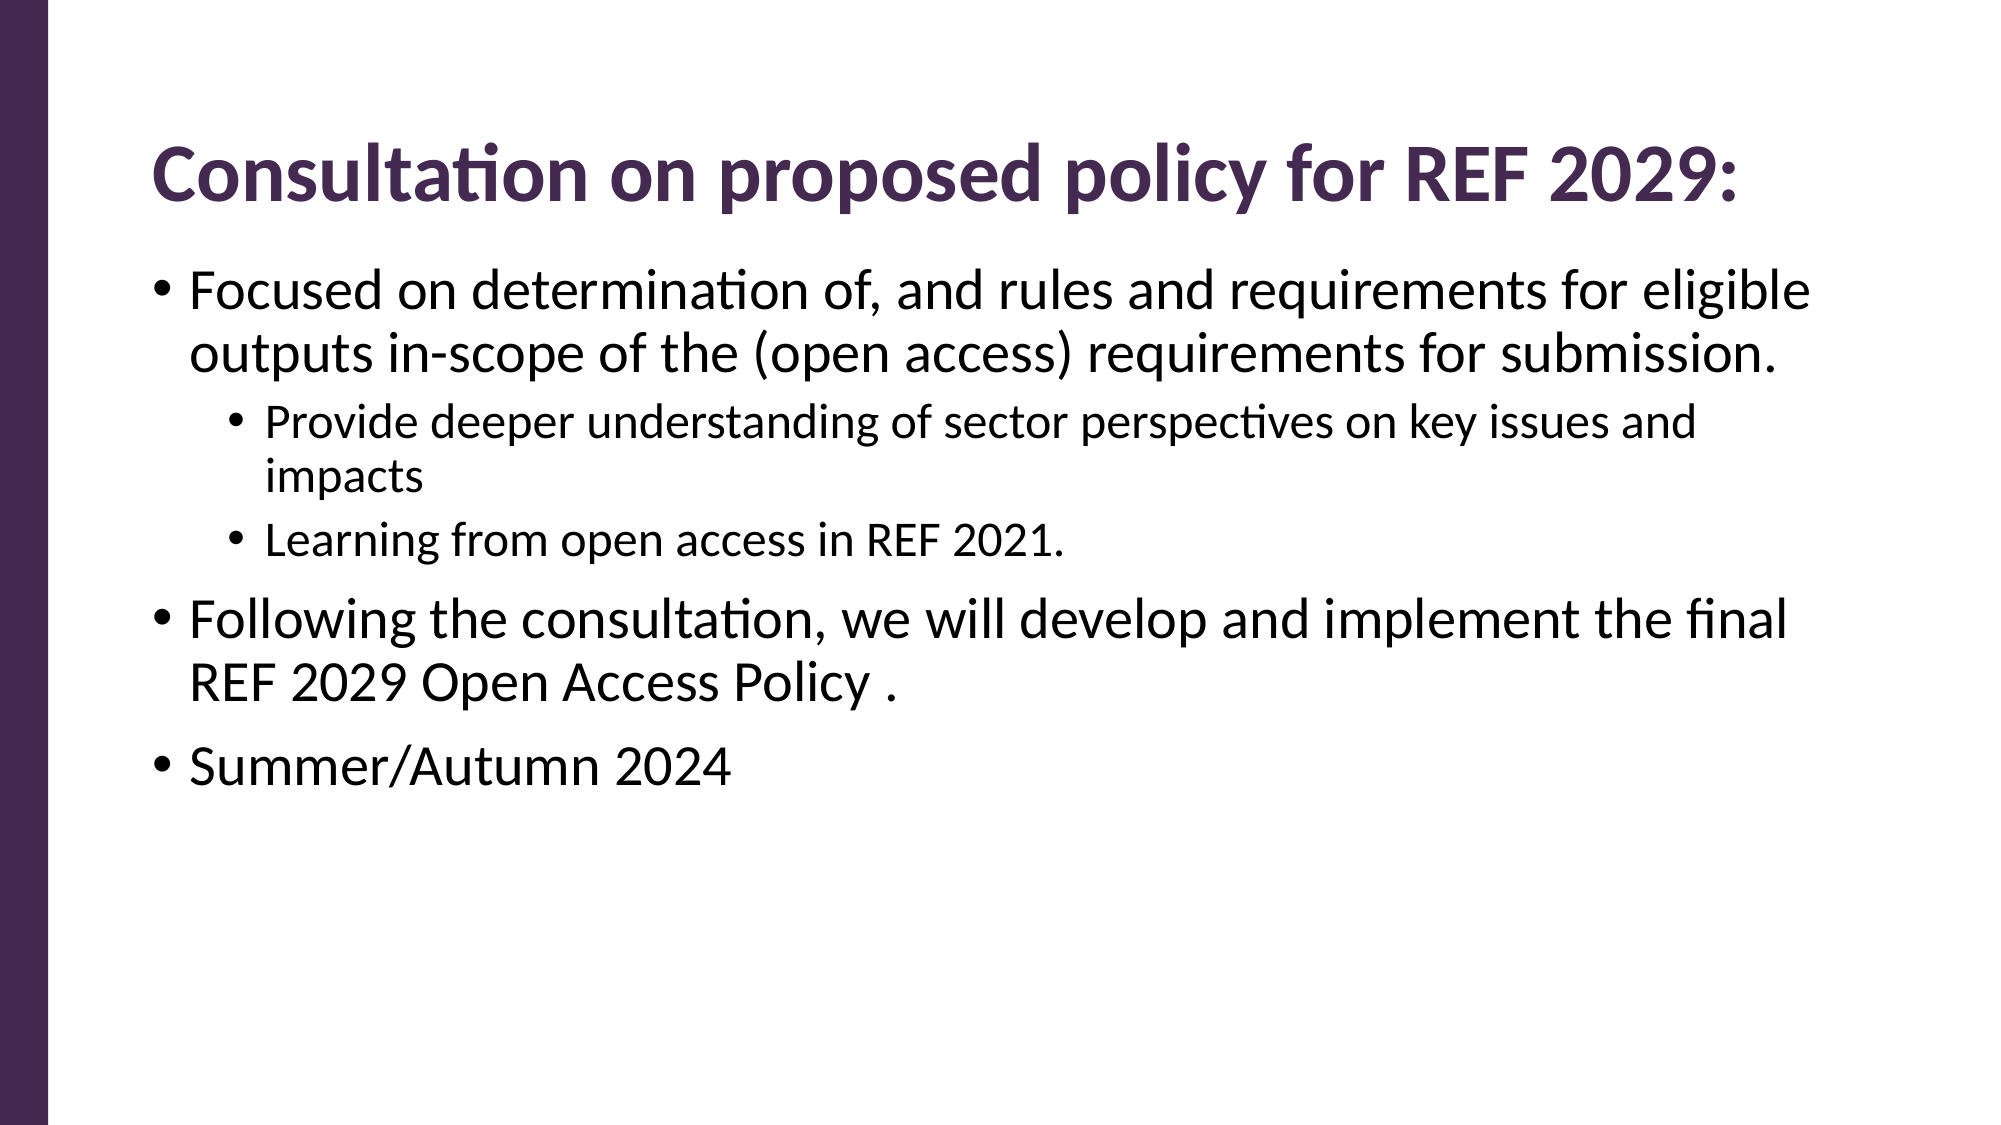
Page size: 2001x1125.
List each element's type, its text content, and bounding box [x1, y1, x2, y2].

text_box [0, 0, 49, 1125]
title Consultation on proposed policy for REF 2029: [137, 59, 1863, 251]
list Focused on determination of, and rules and requirements for eligible outputs in-scope of the (open access) requirements for submission. Provide deeper understanding of sector perspectives on key issues and impacts Learning from open access in REF 2021. Following the consultation, we will develop and implement the final REF 2029 Open Access Policy . Summer/Autumn 2024 [137, 251, 1863, 1014]
